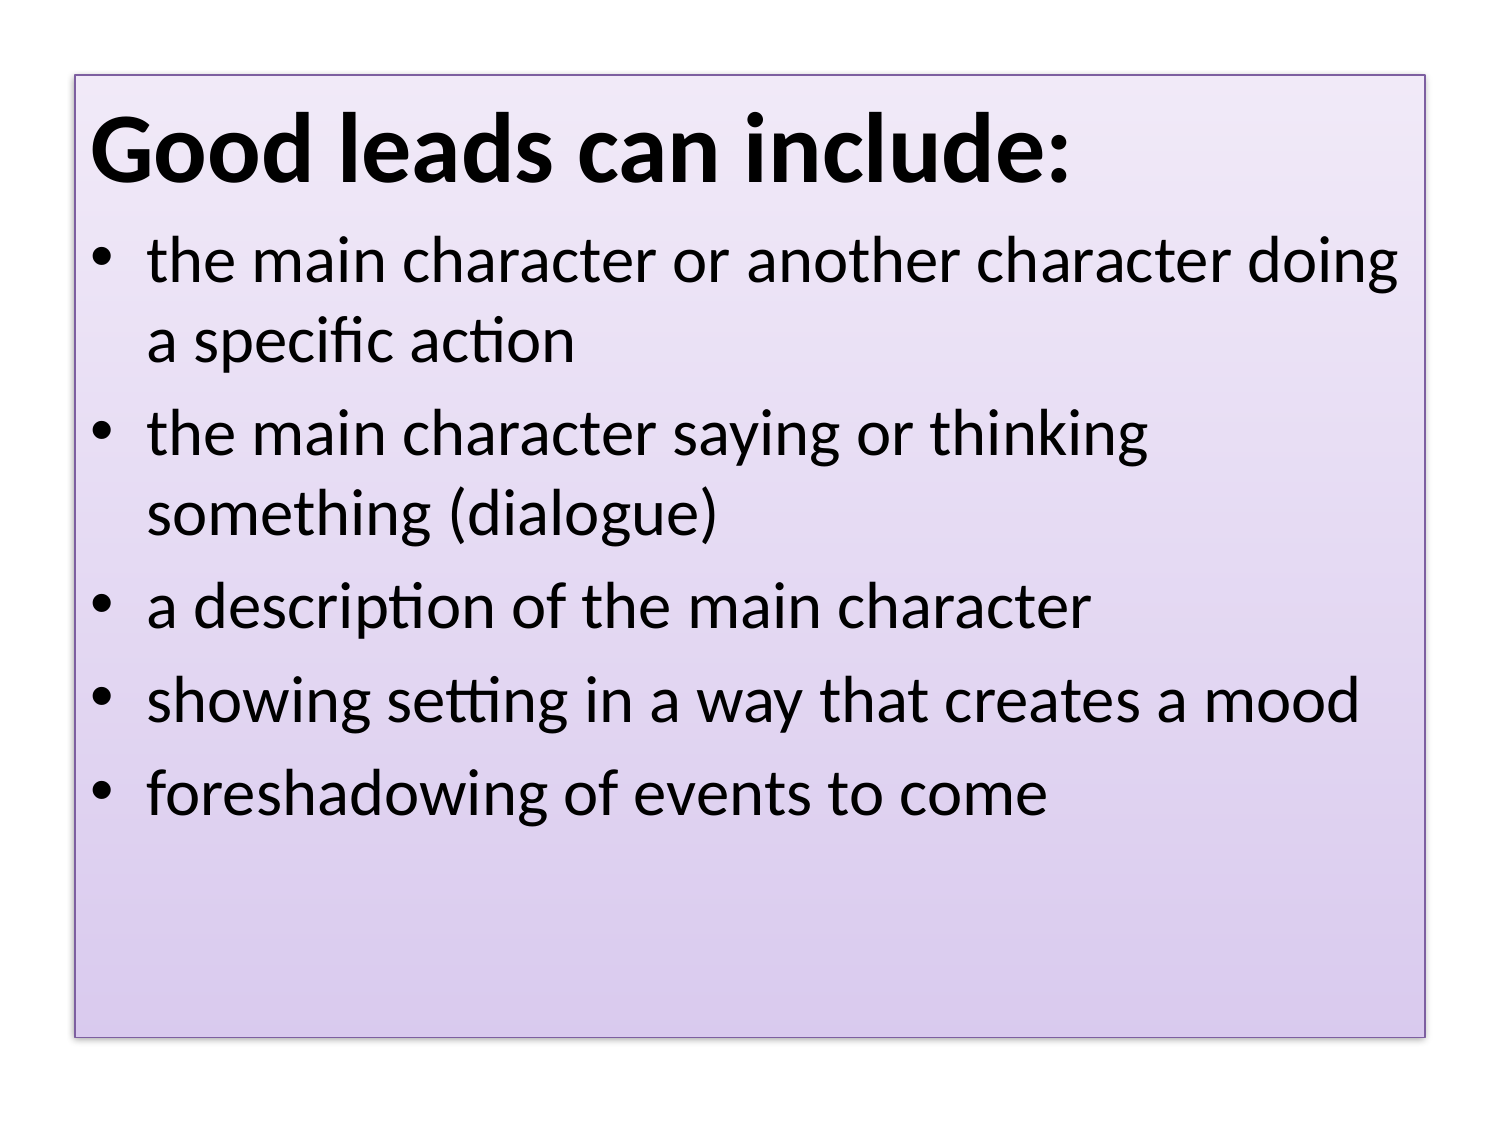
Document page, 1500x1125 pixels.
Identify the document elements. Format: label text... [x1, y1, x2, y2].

list Good leads can include: the main character or another character doing a specific action the main character saying or thinking something (dialogue) a description of the main character showing setting in a way that creates a mood foreshadowing of events to come [74, 74, 1426, 1038]
